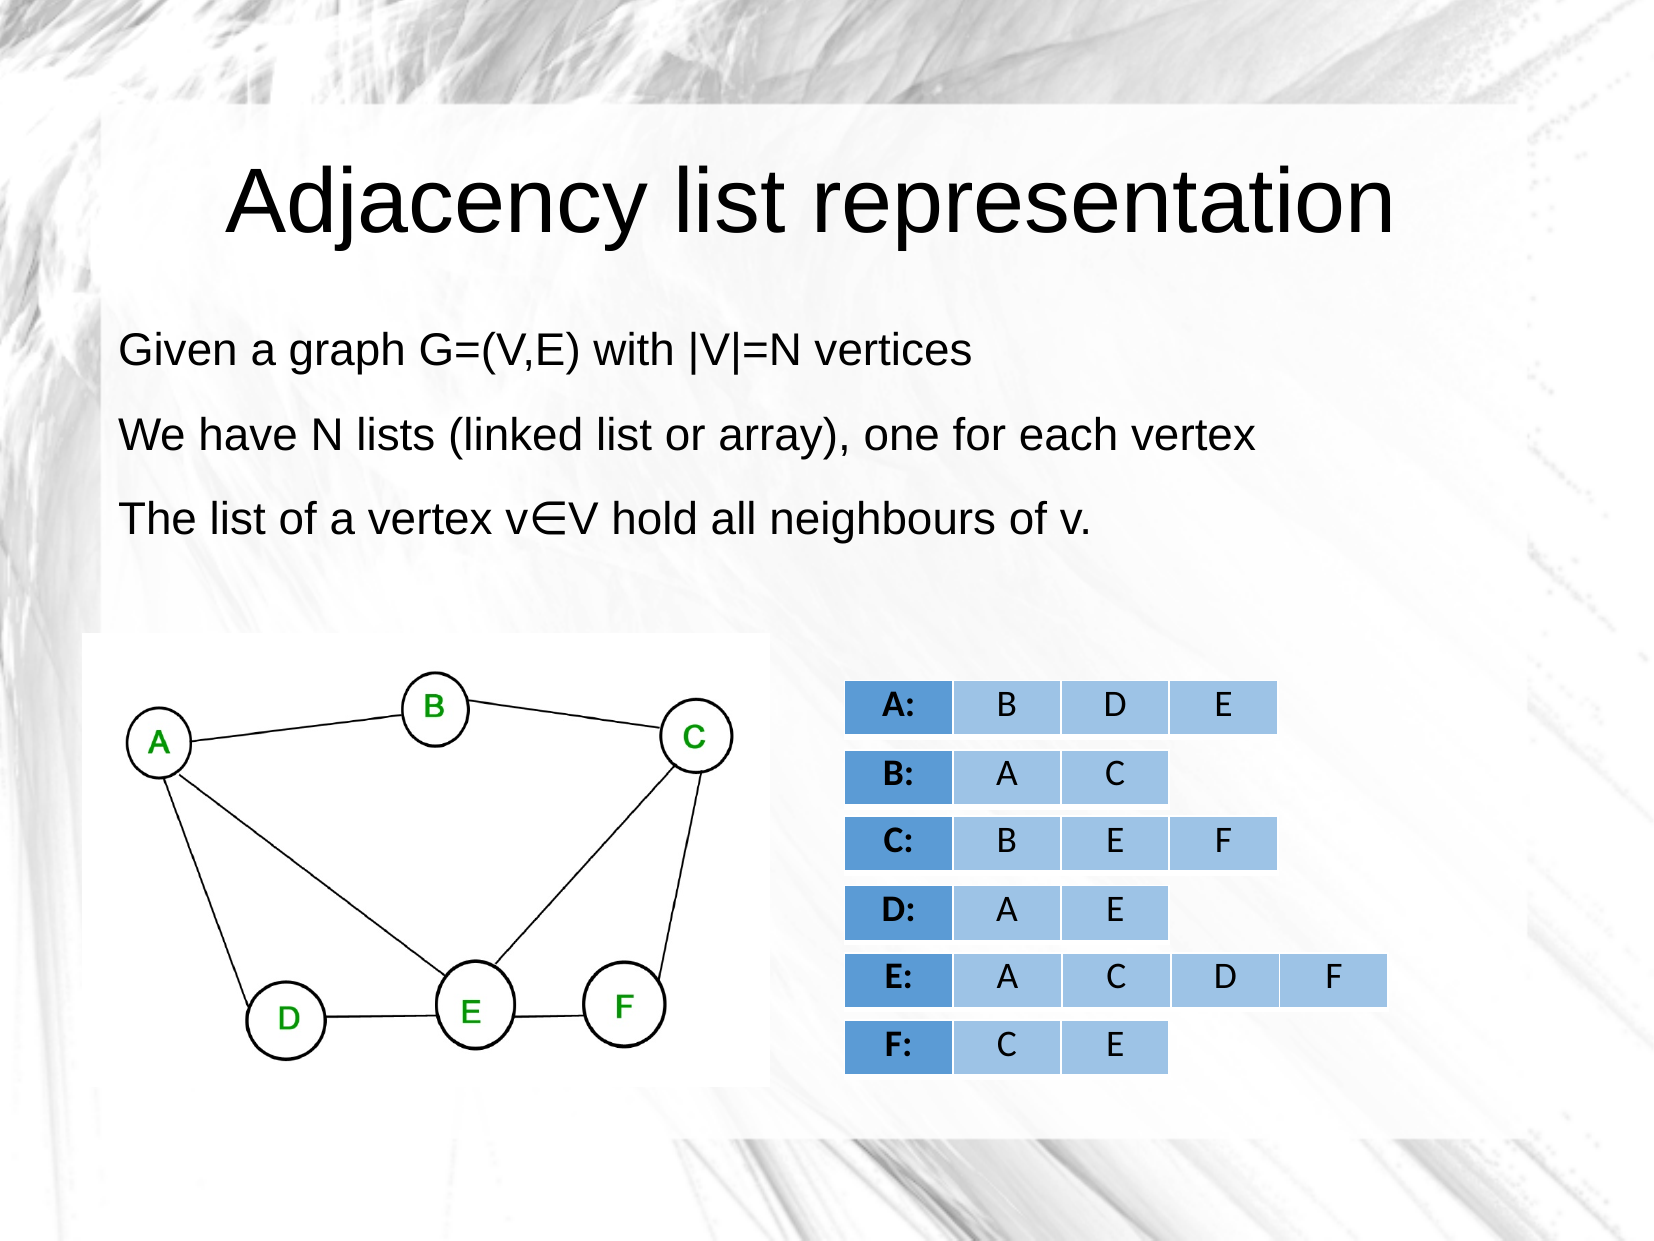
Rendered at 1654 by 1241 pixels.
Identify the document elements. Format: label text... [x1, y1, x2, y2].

table_header B: [845, 751, 952, 804]
title Adjacency list representation [118, 112, 1506, 281]
table_header C [1062, 751, 1168, 804]
table_header F: [845, 1021, 952, 1074]
table_header C [954, 1021, 1060, 1074]
table_header B [954, 817, 1060, 870]
list Given a graph G=(V,E) with |V|=N vertices We have N lists (linked list or array), one for each vertex The list of a vertex v∈V hold all neighbours of v. [118, 319, 1571, 1102]
table_header C [1063, 954, 1170, 1007]
table_header D [1172, 954, 1279, 1007]
table_header E [1170, 681, 1277, 734]
table_header F [1280, 954, 1387, 1007]
table_header E [1062, 817, 1168, 870]
table_header F [1170, 817, 1277, 870]
table_header E [1062, 1021, 1168, 1074]
table_header D: [845, 886, 952, 940]
table_header C: [845, 817, 952, 870]
table_header E: [845, 954, 952, 1007]
table_header A: [845, 681, 952, 734]
table_header E [1062, 886, 1168, 940]
table_header A [954, 751, 1060, 804]
table_header D [1062, 681, 1168, 734]
picture [0, 0, 1654, 1241]
table_header A [954, 954, 1061, 1007]
table_header B [954, 681, 1060, 734]
table_header A [954, 886, 1060, 940]
